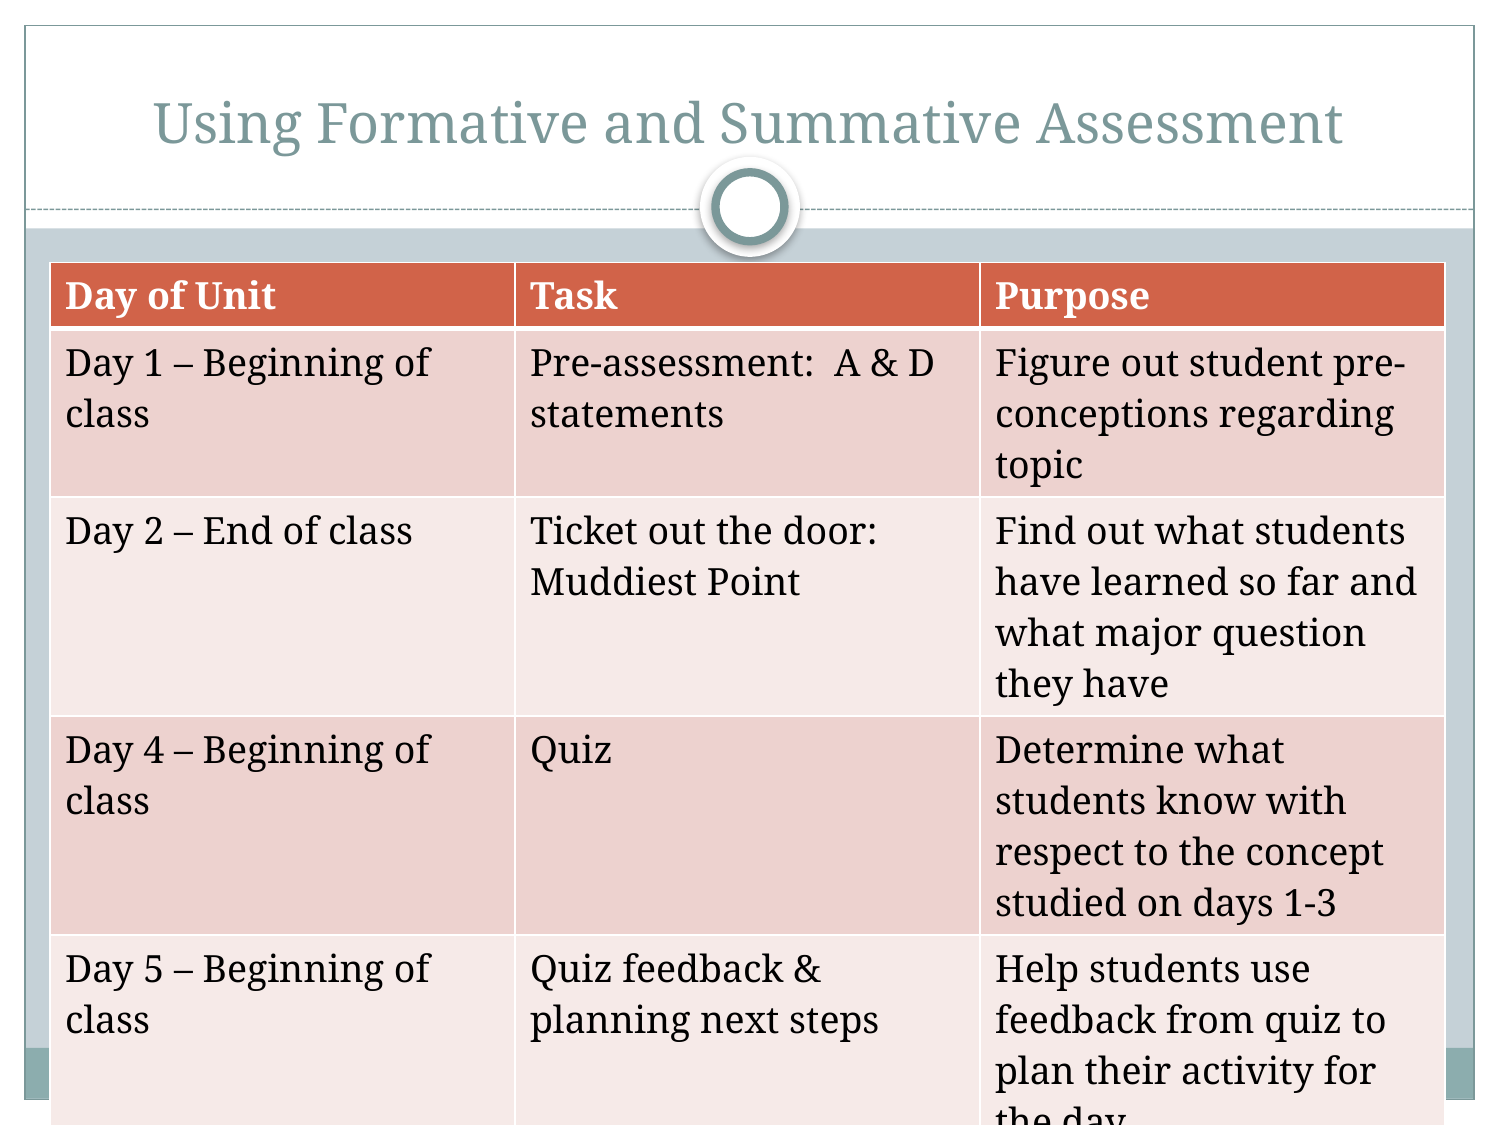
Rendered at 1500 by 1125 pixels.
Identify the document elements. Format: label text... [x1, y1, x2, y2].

table_cell Pre-assessment: A & D statements [516, 331, 979, 496]
table_cell Help students use feedback from quiz to plan their activity for the day [981, 936, 1444, 1125]
table_cell Figure out student pre-conceptions regarding topic [981, 331, 1444, 496]
table_cell Day 5 – Beginning of class [51, 936, 514, 1125]
table_cell Day 4 – Beginning of class [51, 717, 514, 934]
table_cell Quiz [516, 717, 979, 934]
title Using Formative and Summative Assessment [49, 37, 1450, 162]
table_cell Find out what students have learned so far and what major question they have [981, 498, 1444, 715]
table_cell Day 1 – Beginning of class [51, 331, 514, 496]
table_header Purpose [981, 263, 1444, 326]
table_cell Quiz feedback & planning next steps [516, 936, 979, 1125]
table_cell Determine what students know with respect to the concept studied on days 1-3 [981, 717, 1444, 934]
table_cell Day 2 – End of class [51, 498, 514, 715]
table_header Task [516, 263, 979, 326]
table_cell Ticket out the door: Muddiest Point [516, 498, 979, 715]
table_header Day of Unit [51, 263, 514, 326]
